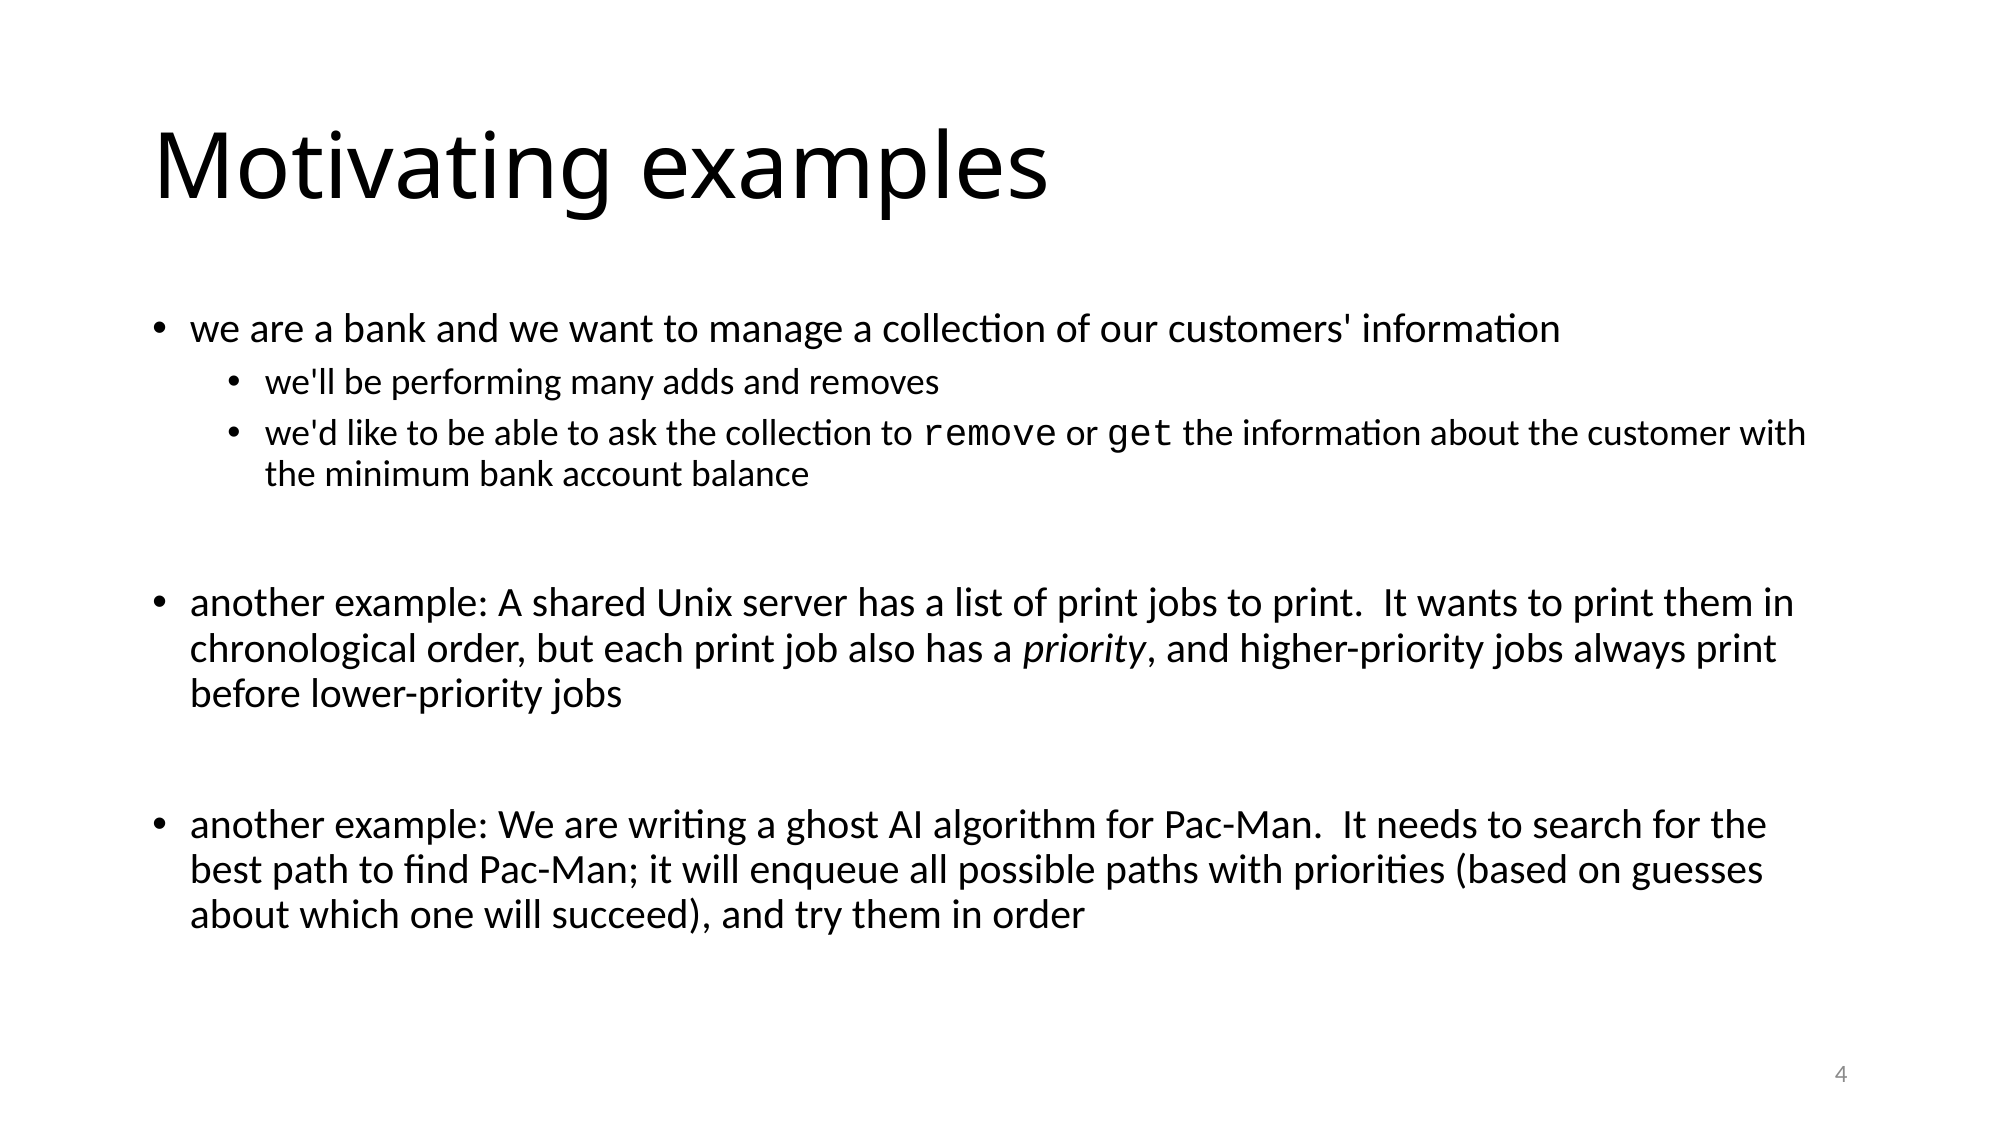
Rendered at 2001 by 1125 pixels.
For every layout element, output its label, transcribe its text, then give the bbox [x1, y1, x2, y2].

title Motivating examples [137, 59, 1863, 278]
list we are a bank and we want to manage a collection of our customers' information we'll be performing many adds and removes we'd like to be able to ask the collection to remove or get the information about the customer with the minimum bank account balance another example: A shared Unix server has a list of print jobs to print. It wants to print them in chronological order, but each print job also has a priority, and higher-priority jobs always print before lower-priority jobs another example: We are writing a ghost AI algorithm for Pac-Man. It needs to search for the best path to find Pac-Man; it will enqueue all possible paths with priorities (based on guesses about which one will succeed), and try them in order [137, 299, 1863, 1014]
slide_number 4 [1412, 1042, 1863, 1103]
